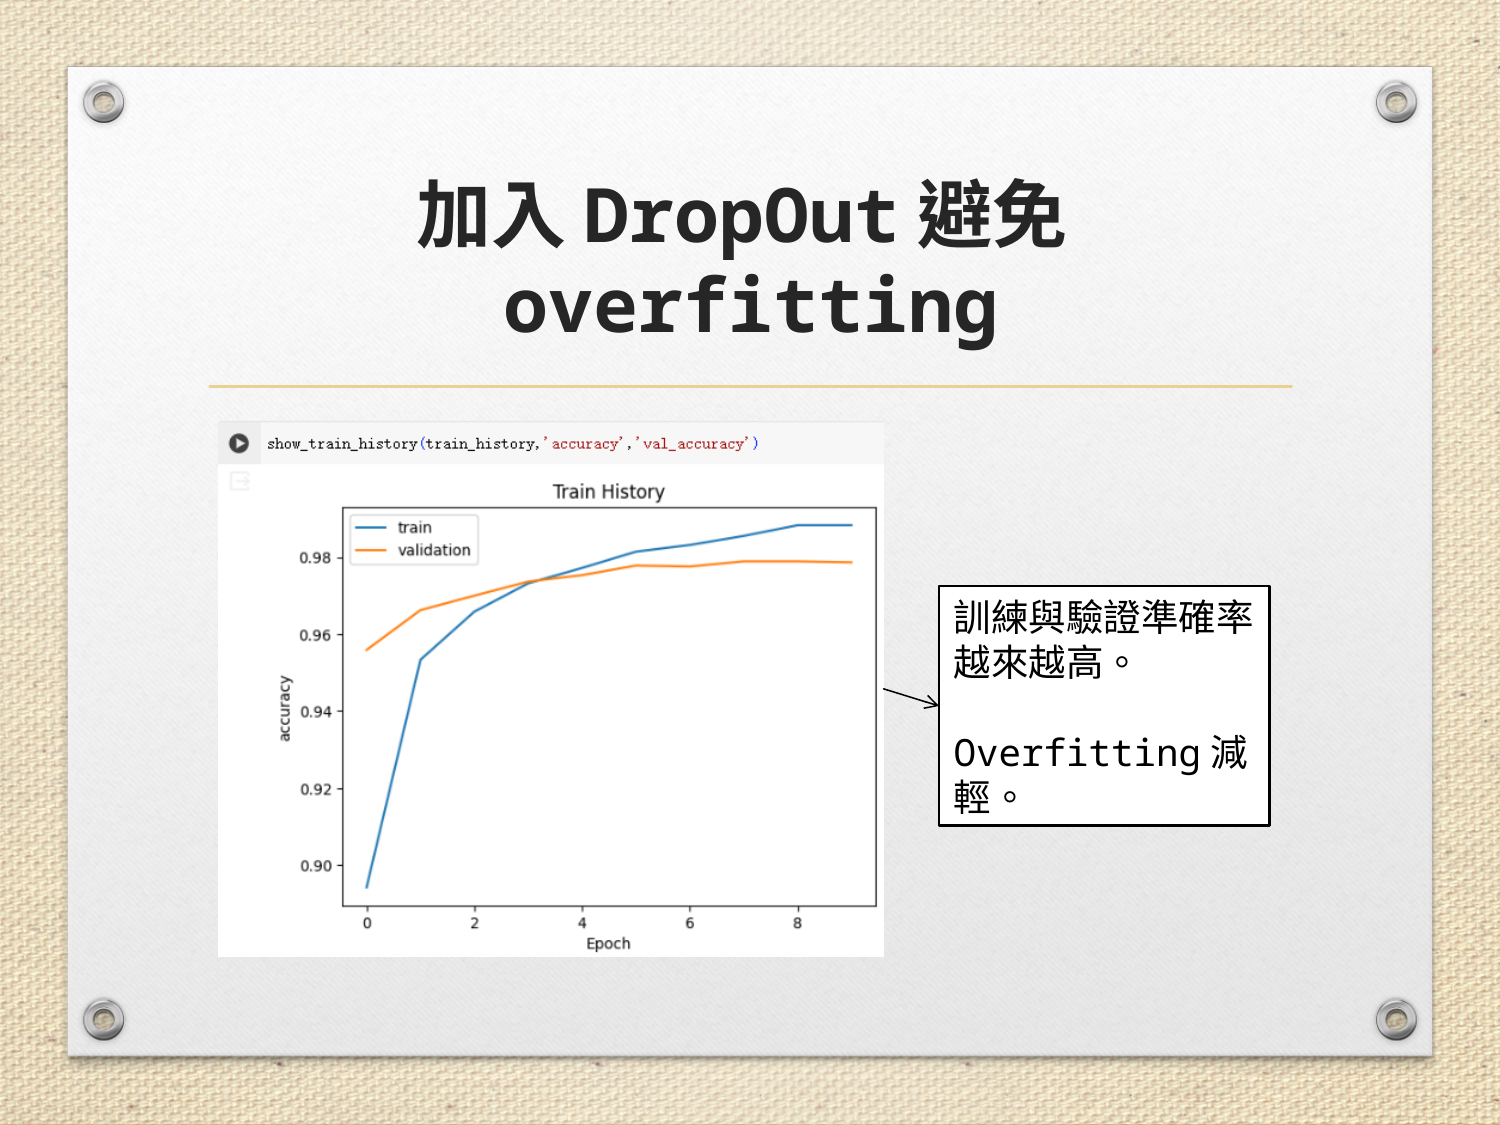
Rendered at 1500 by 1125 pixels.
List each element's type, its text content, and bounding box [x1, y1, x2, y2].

list [193, 408, 1309, 974]
picture [0, 0, 1500, 1125]
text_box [883, 684, 940, 689]
title 加入DropOut避免overfitting [193, 150, 1309, 365]
text_box 訓練與驗證準確率越來越高。 Overfitting減輕。 [938, 585, 1271, 827]
